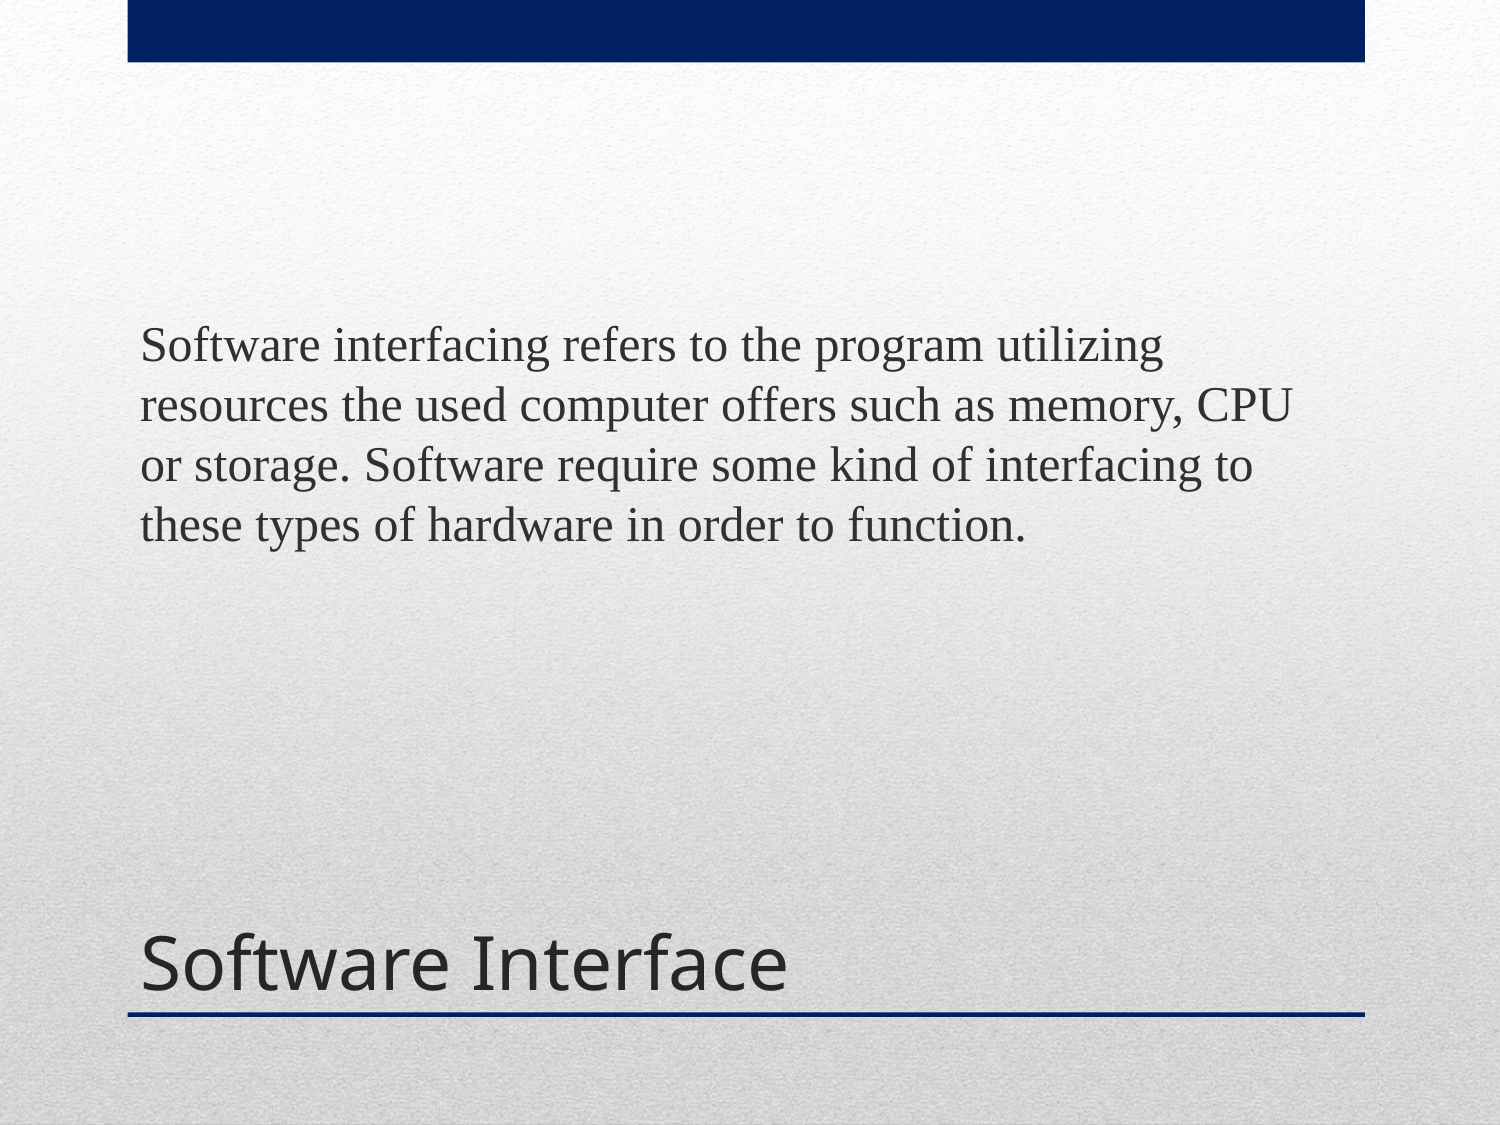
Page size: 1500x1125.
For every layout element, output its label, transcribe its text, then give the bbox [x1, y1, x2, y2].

title Software Interface [125, 750, 1238, 1013]
list Software interfacing refers to the program utilizing resources the used computer offers such as memory, CPU or storage. Software require some kind of interfacing to these types of hardware in order to function. [125, 112, 1363, 750]
